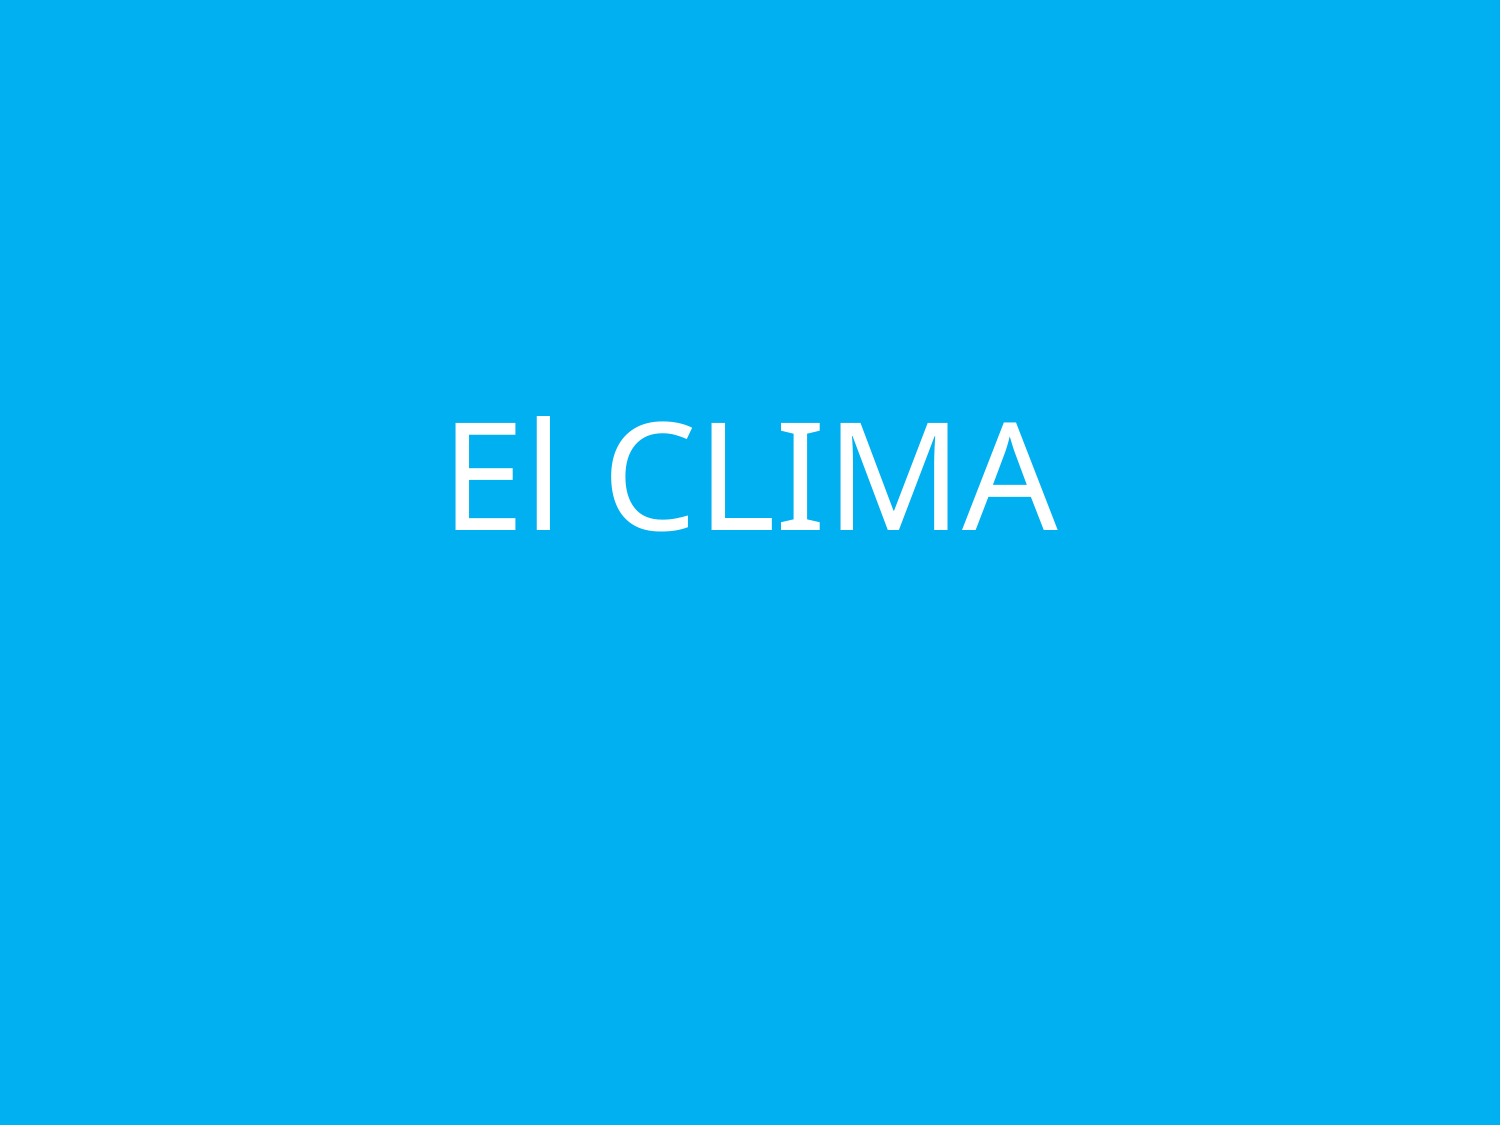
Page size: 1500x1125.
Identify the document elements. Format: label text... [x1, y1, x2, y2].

title El CLIMA [112, 349, 1388, 591]
